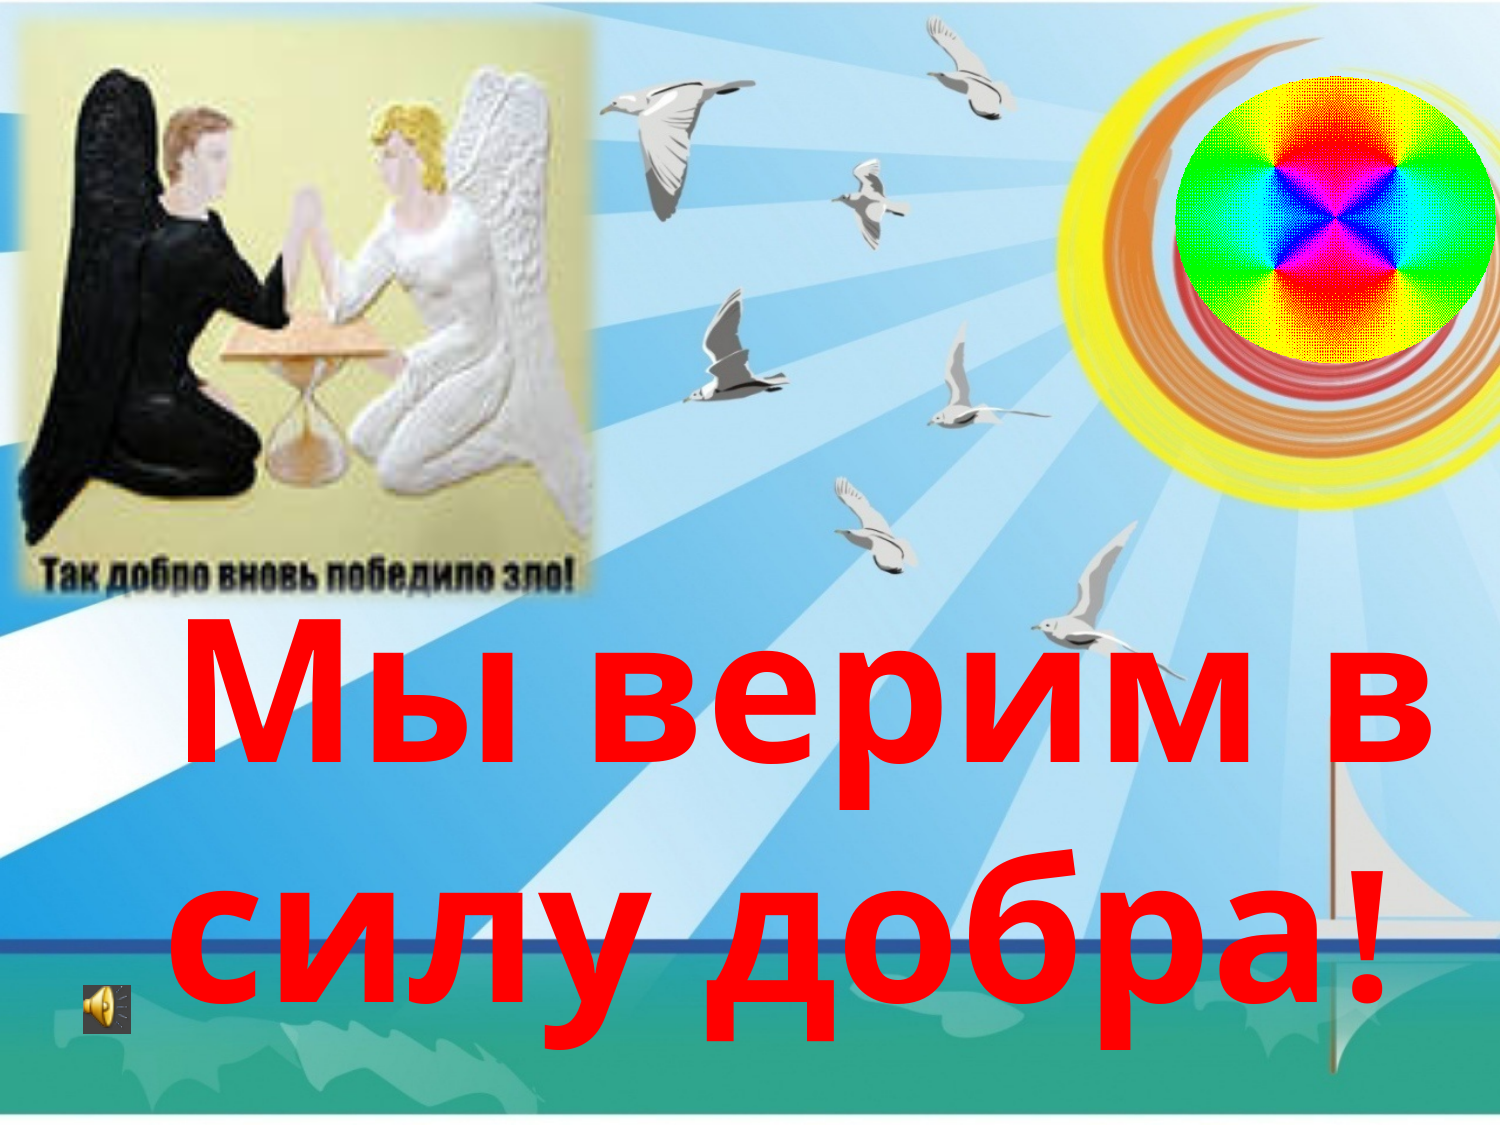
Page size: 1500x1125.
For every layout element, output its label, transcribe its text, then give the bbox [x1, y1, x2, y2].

title Мы верим в силу добра! [112, 585, 1500, 1020]
picture [0, 0, 1500, 1125]
